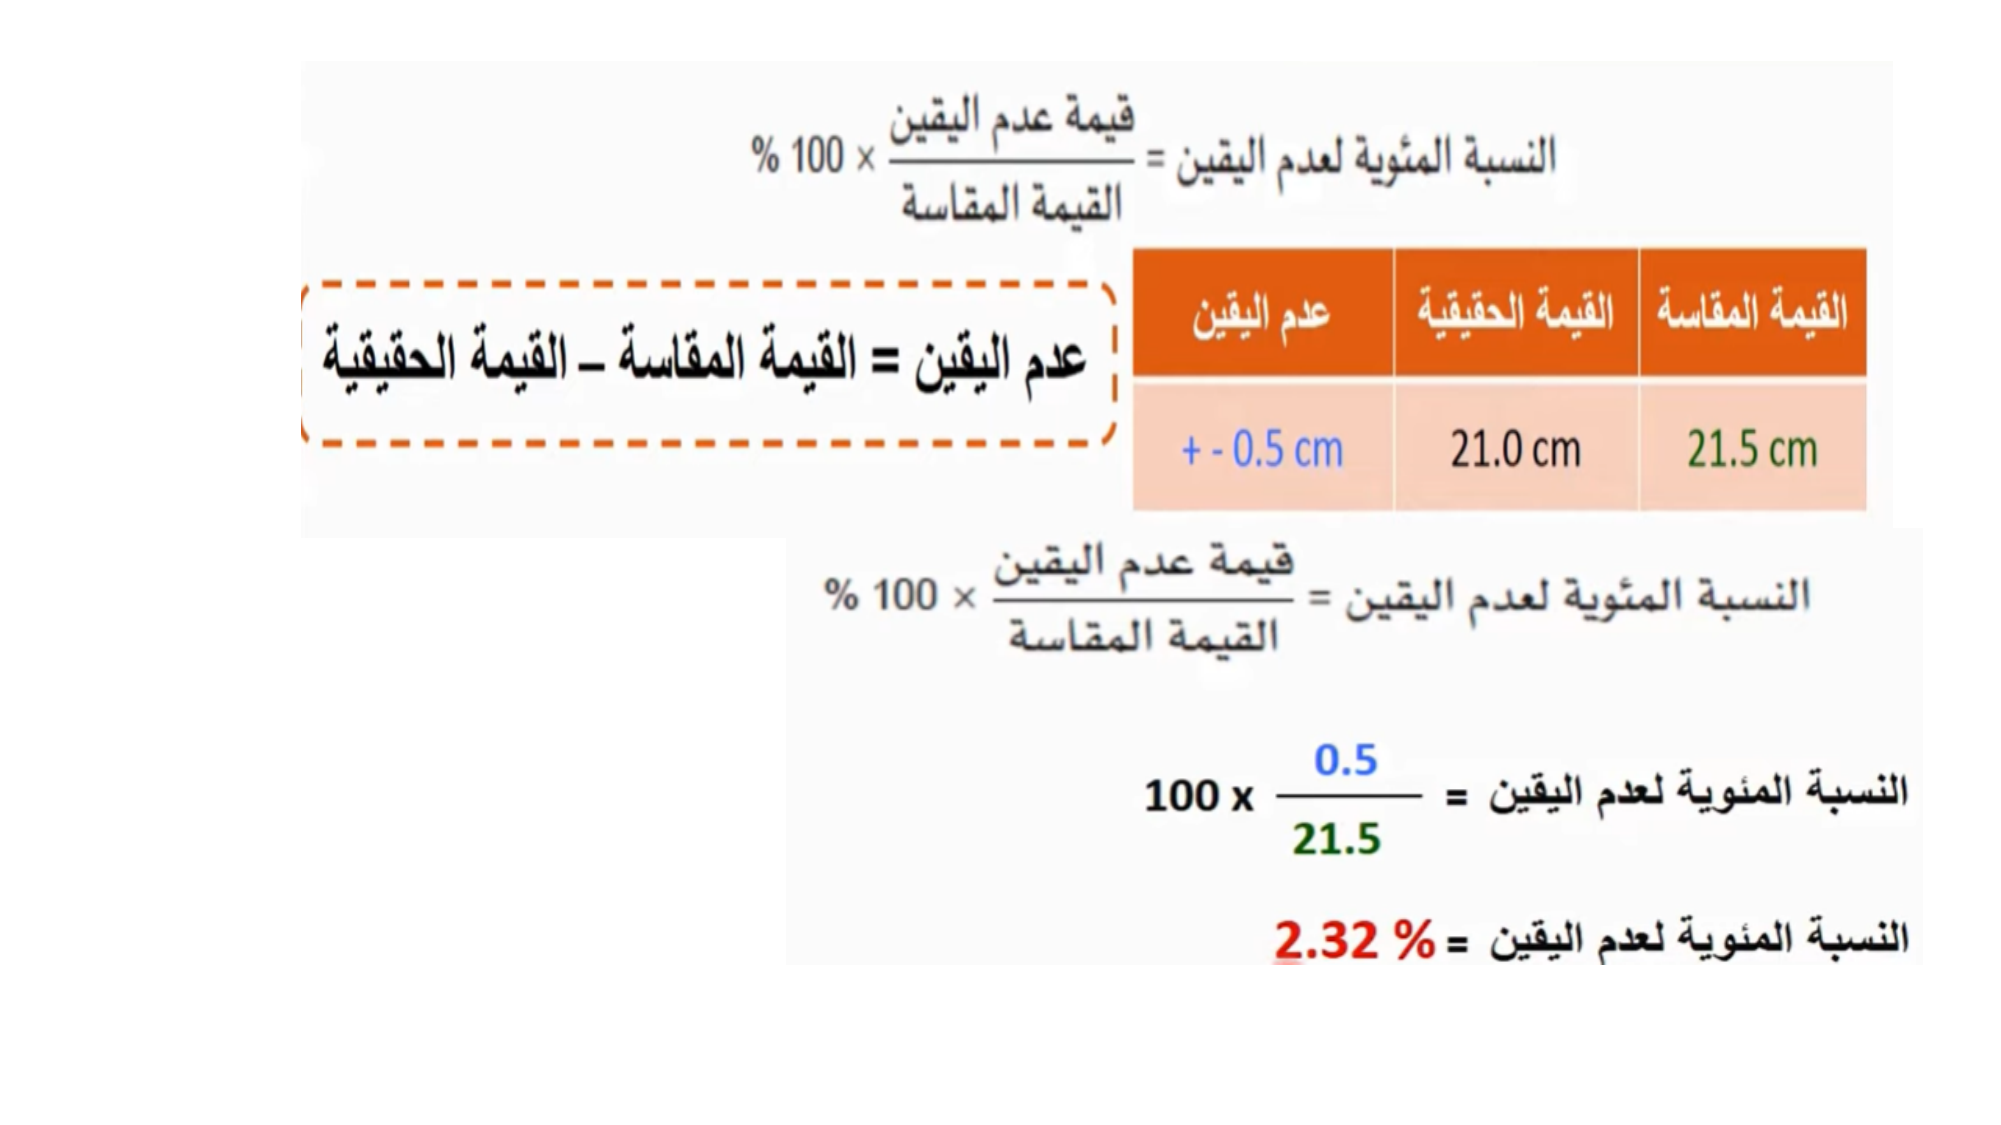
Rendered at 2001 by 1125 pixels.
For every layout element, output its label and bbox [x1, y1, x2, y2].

picture [301, 60, 1923, 965]
